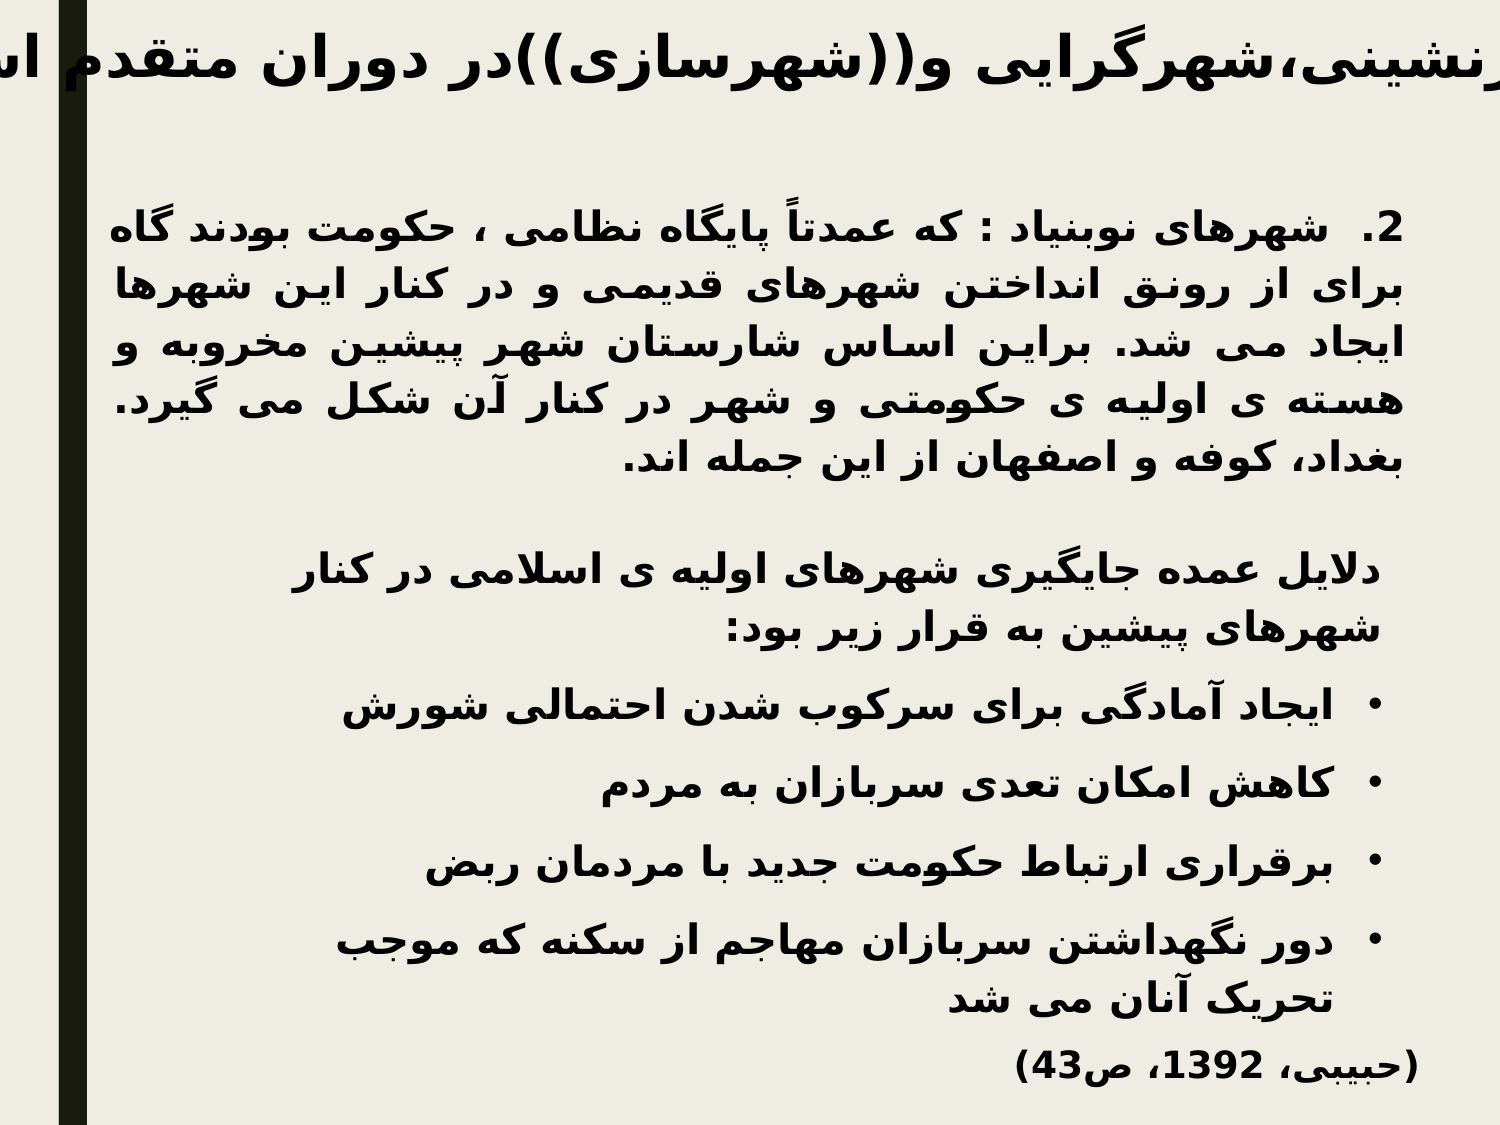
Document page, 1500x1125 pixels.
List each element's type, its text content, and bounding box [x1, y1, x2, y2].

text_box دلایل عمده جایگیری شهرهای اولیه ی اسلامی در کنار شهرهای پیشین به قرار زیر بود: ایجاد آمادگی برای سرکوب شدن احتمالی شورش کاهش امکان تعدی سربازان به مردم برقراری ارتباط حکومت جدید با مردمان ربض دور نگهداشتن سربازان مهاجم از سکنه که موجب تحریک آنان می شد (حبیبی، 1392، ص43) [201, 527, 1435, 1094]
text_box 2. شهرهای نوبنیاد : که عمدتاً پایگاه نظامی ، حکومت بودند گاه برای از رونق انداختن شهرهای قدیمی و در کنار این شهرها ایجاد می شد. براین اساس شارستان شهر پیشین مخروبه و هسته ی اولیه ی حکومتی و شهر در کنار آن شکل می گیرد. بغداد، کوفه و اصفهان از این جمله اند. [93, 184, 1421, 487]
text_box شهرنشینی،شهرگرایی و((شهرسازی))در دوران متقدم اسلامی [0, 11, 1500, 97]
